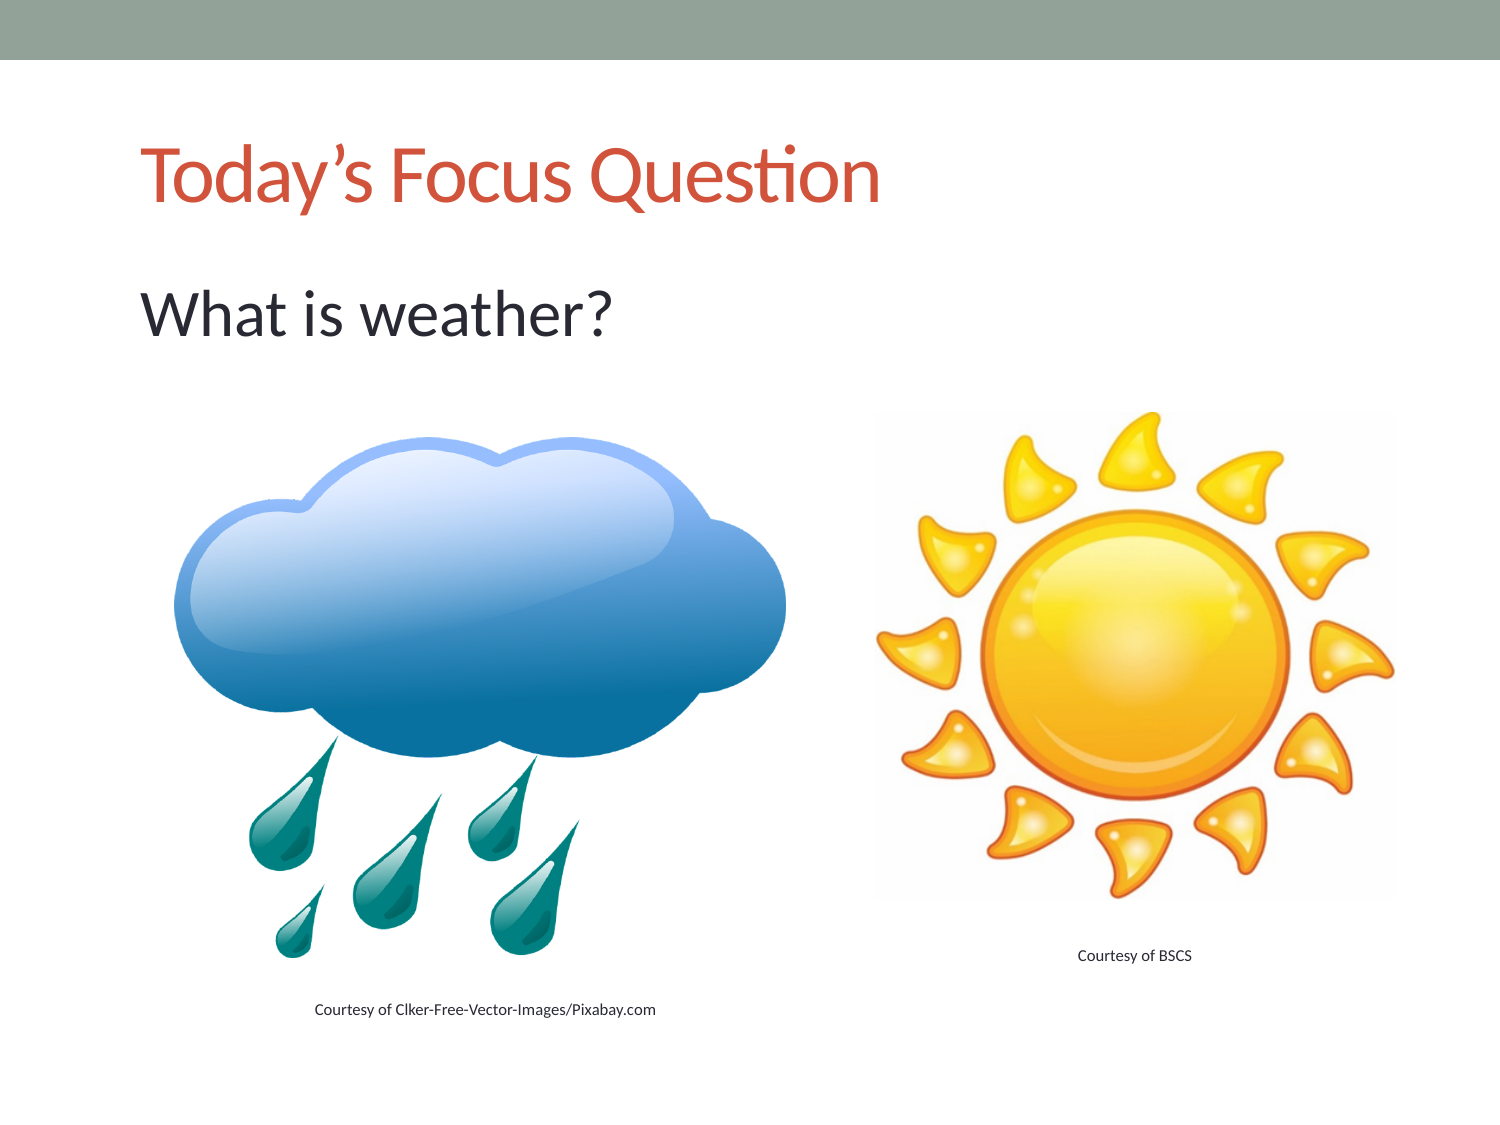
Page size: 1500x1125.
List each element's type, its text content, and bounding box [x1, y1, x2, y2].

picture [874, 412, 1396, 901]
title Today’s Focus Question [125, 87, 1425, 250]
text_box Courtesy of Clker-Free-Vector-Images/Pixabay.com [299, 991, 688, 1027]
text_box Courtesy of BSCS [1063, 937, 1208, 973]
picture [174, 437, 786, 958]
list What is weather? [125, 262, 1425, 1063]
